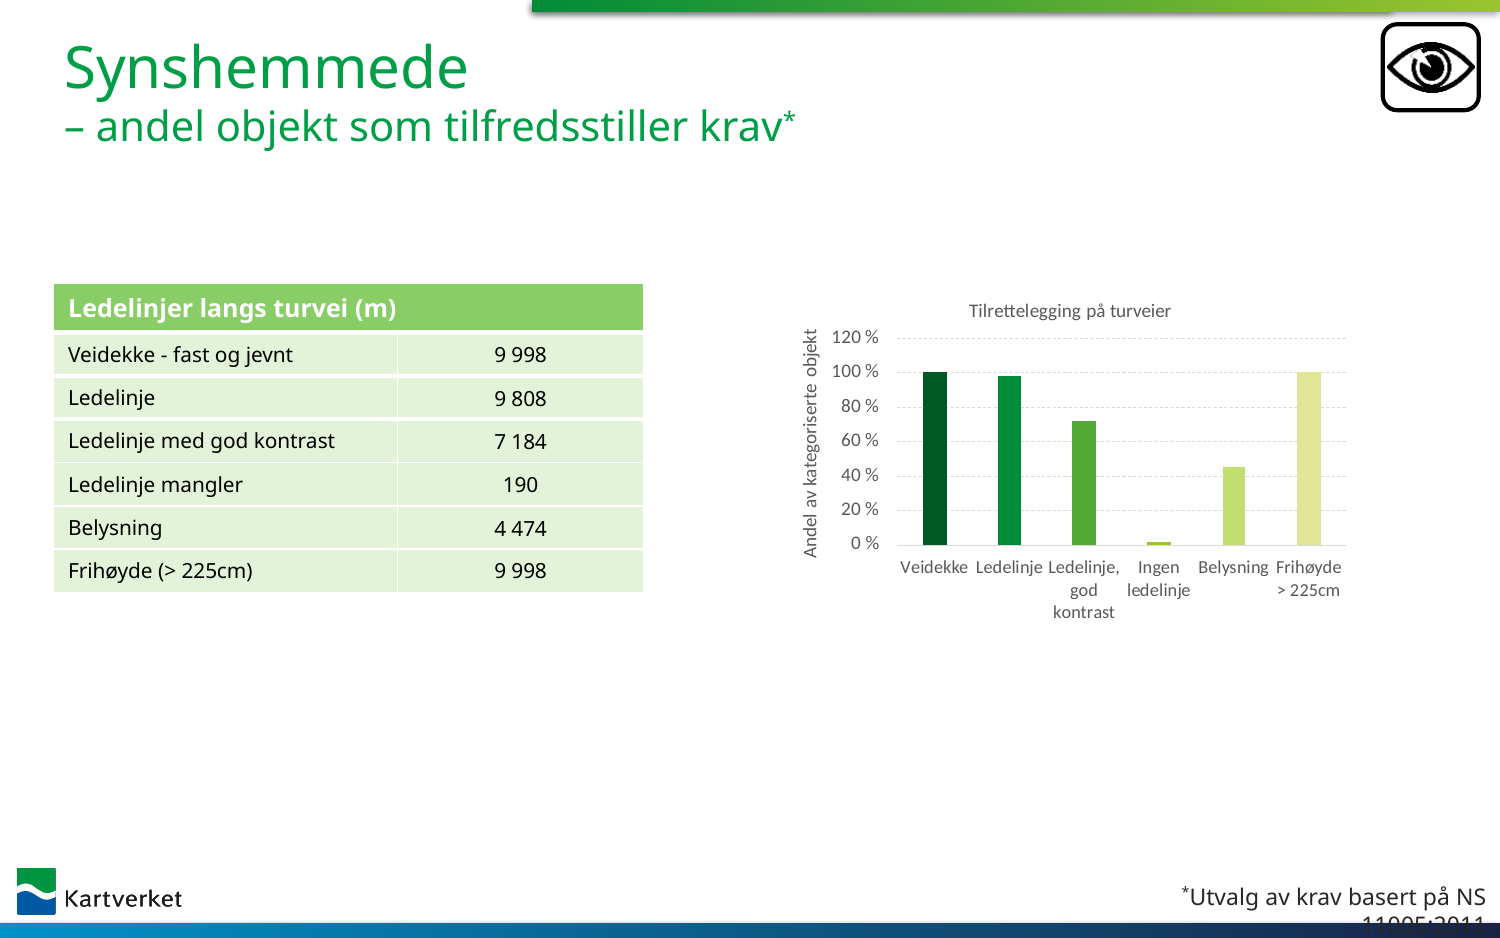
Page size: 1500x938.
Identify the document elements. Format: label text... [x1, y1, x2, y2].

table_cell Frihøyde (> 225cm) [54, 550, 397, 592]
table_header Ledelinjer langs turvei (m) [54, 284, 643, 330]
table_cell 9 998 [398, 550, 643, 592]
text_box *Utvalg av krav basert på NS 11005:2011 [1068, 873, 1500, 938]
table_cell 7 184 [398, 421, 643, 462]
table_cell Belysning [54, 507, 397, 548]
table_cell 9 998 [398, 335, 643, 374]
table_cell Ledelinje [54, 378, 397, 417]
table_cell 4 474 [398, 507, 643, 548]
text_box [1382, 24, 1480, 111]
table_cell 9 808 [398, 378, 643, 417]
text_box Synshemmede – andel objekt som tilfredsstiller krav* [49, 24, 1431, 158]
table_cell Ledelinje mangler [54, 463, 397, 505]
table_cell 190 [398, 463, 643, 505]
picture [791, 291, 1349, 630]
table_cell Veidekke - fast og jevnt [54, 335, 397, 374]
table_cell Ledelinje med god kontrast [54, 421, 397, 462]
